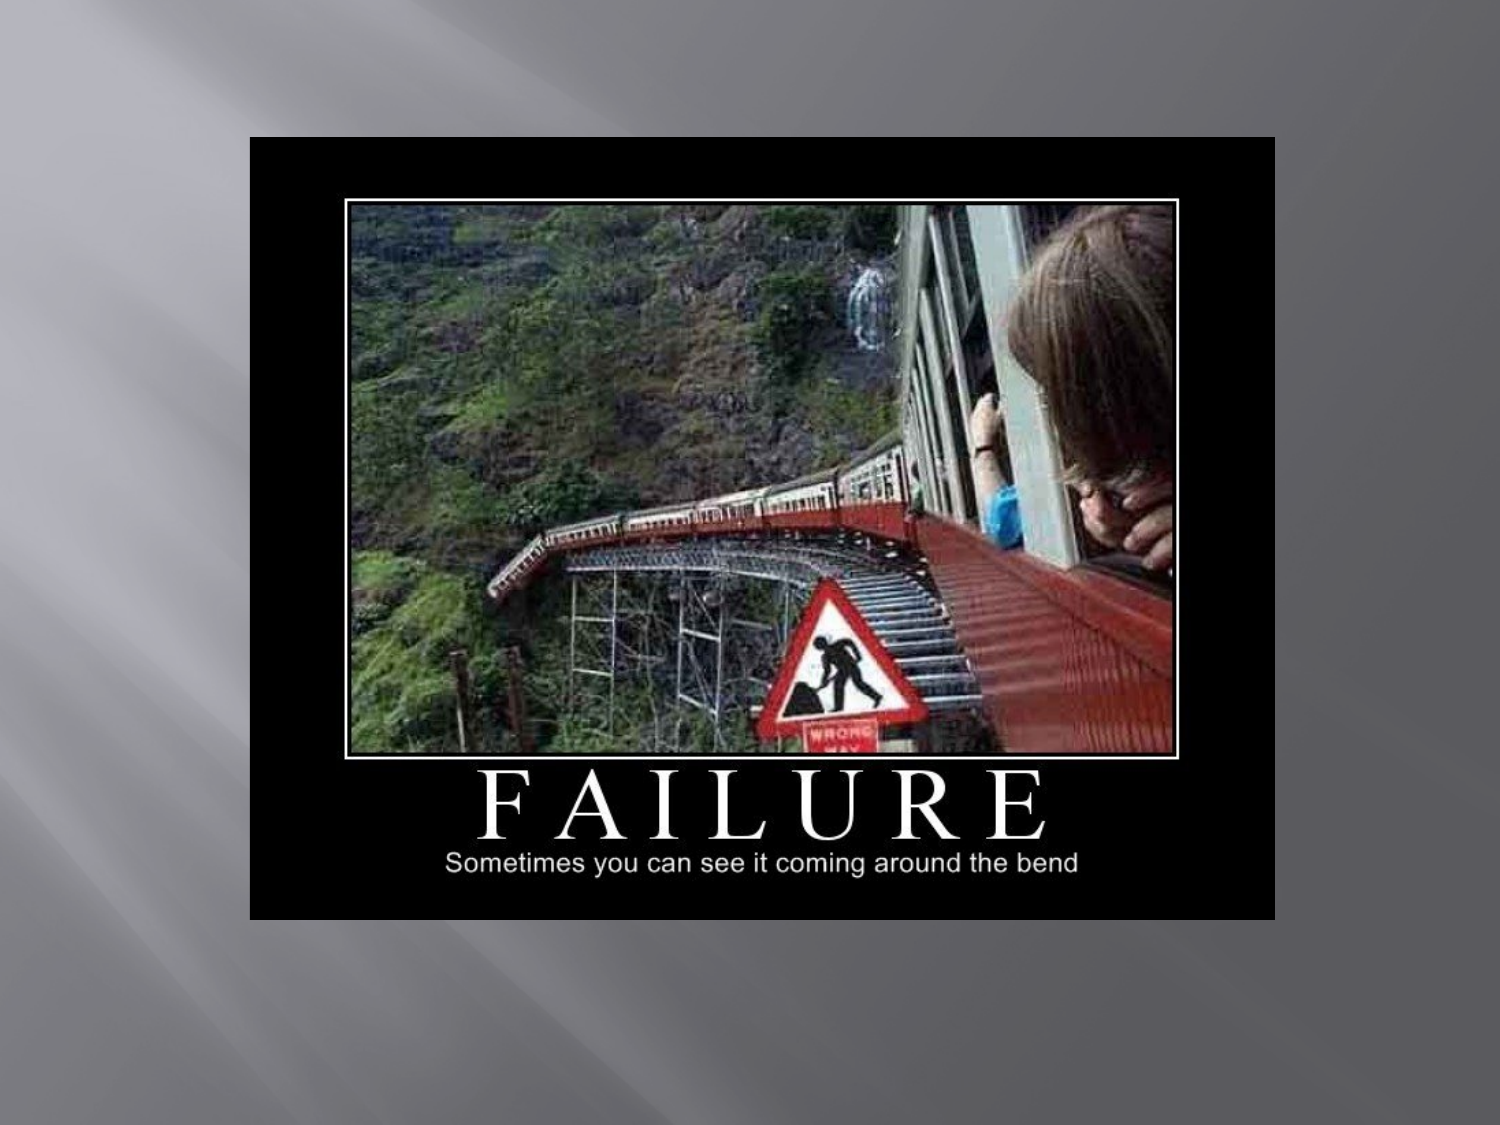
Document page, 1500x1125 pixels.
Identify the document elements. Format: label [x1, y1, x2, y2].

picture [249, 137, 1276, 921]
